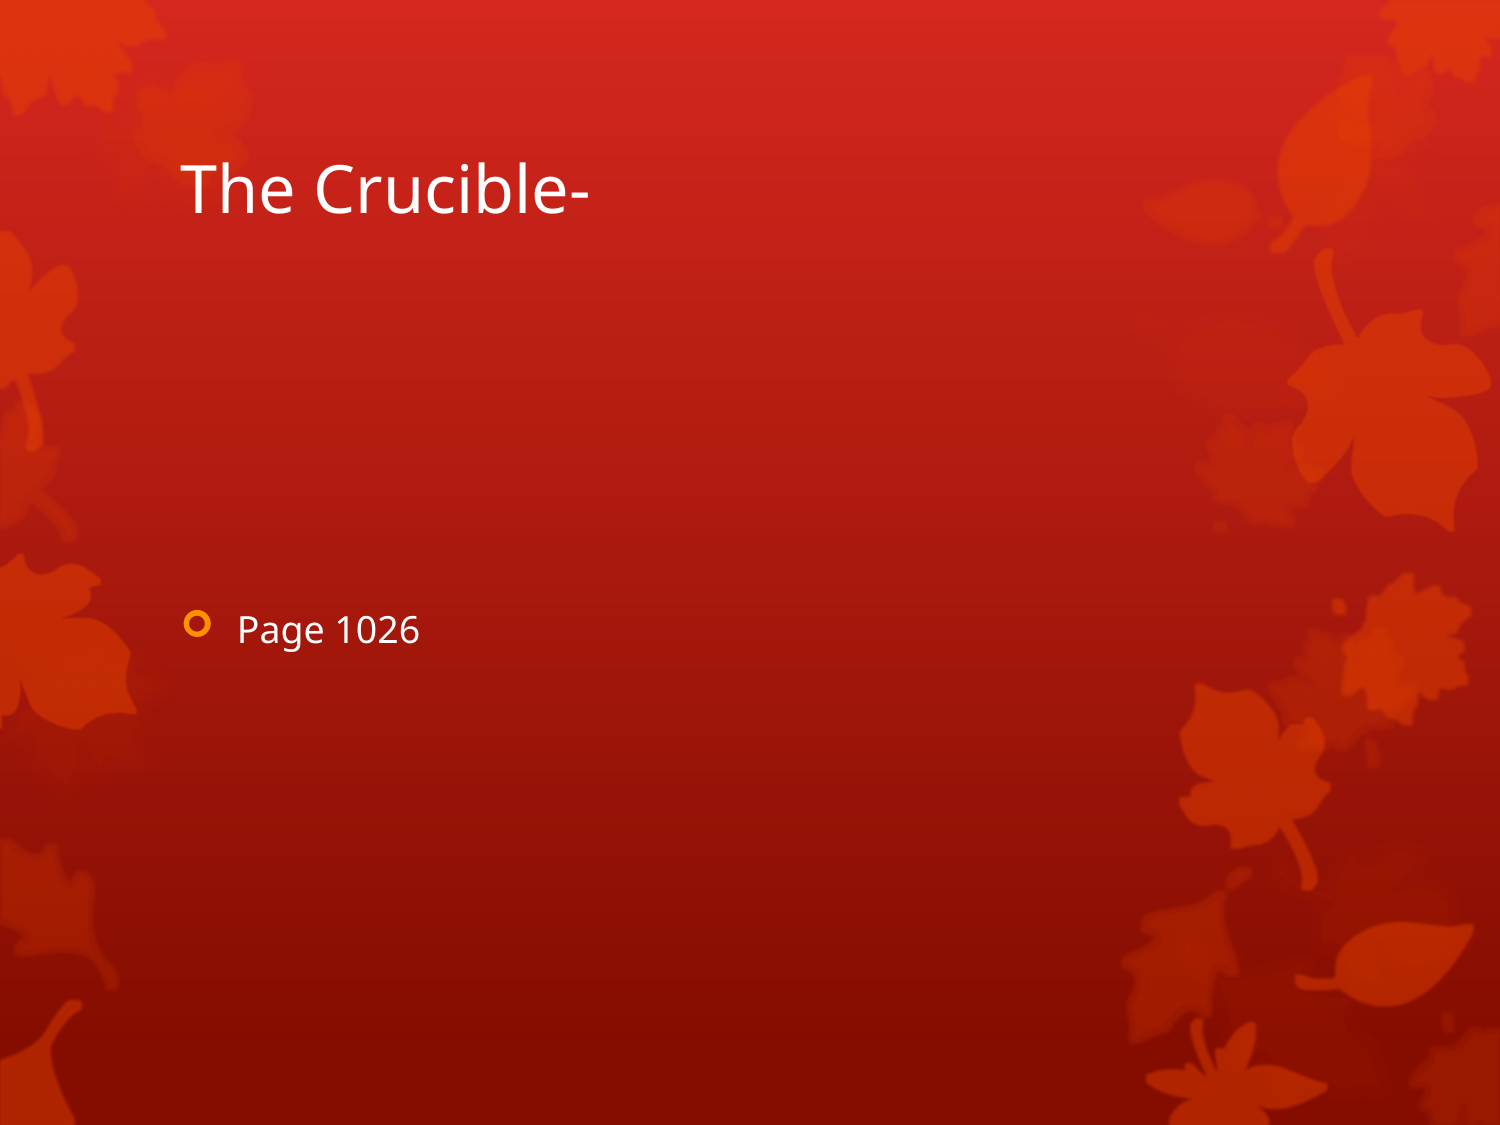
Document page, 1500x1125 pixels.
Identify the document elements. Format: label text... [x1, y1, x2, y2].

list Page 1026 [165, 296, 1335, 962]
title The Crucible- [165, 110, 1335, 263]
